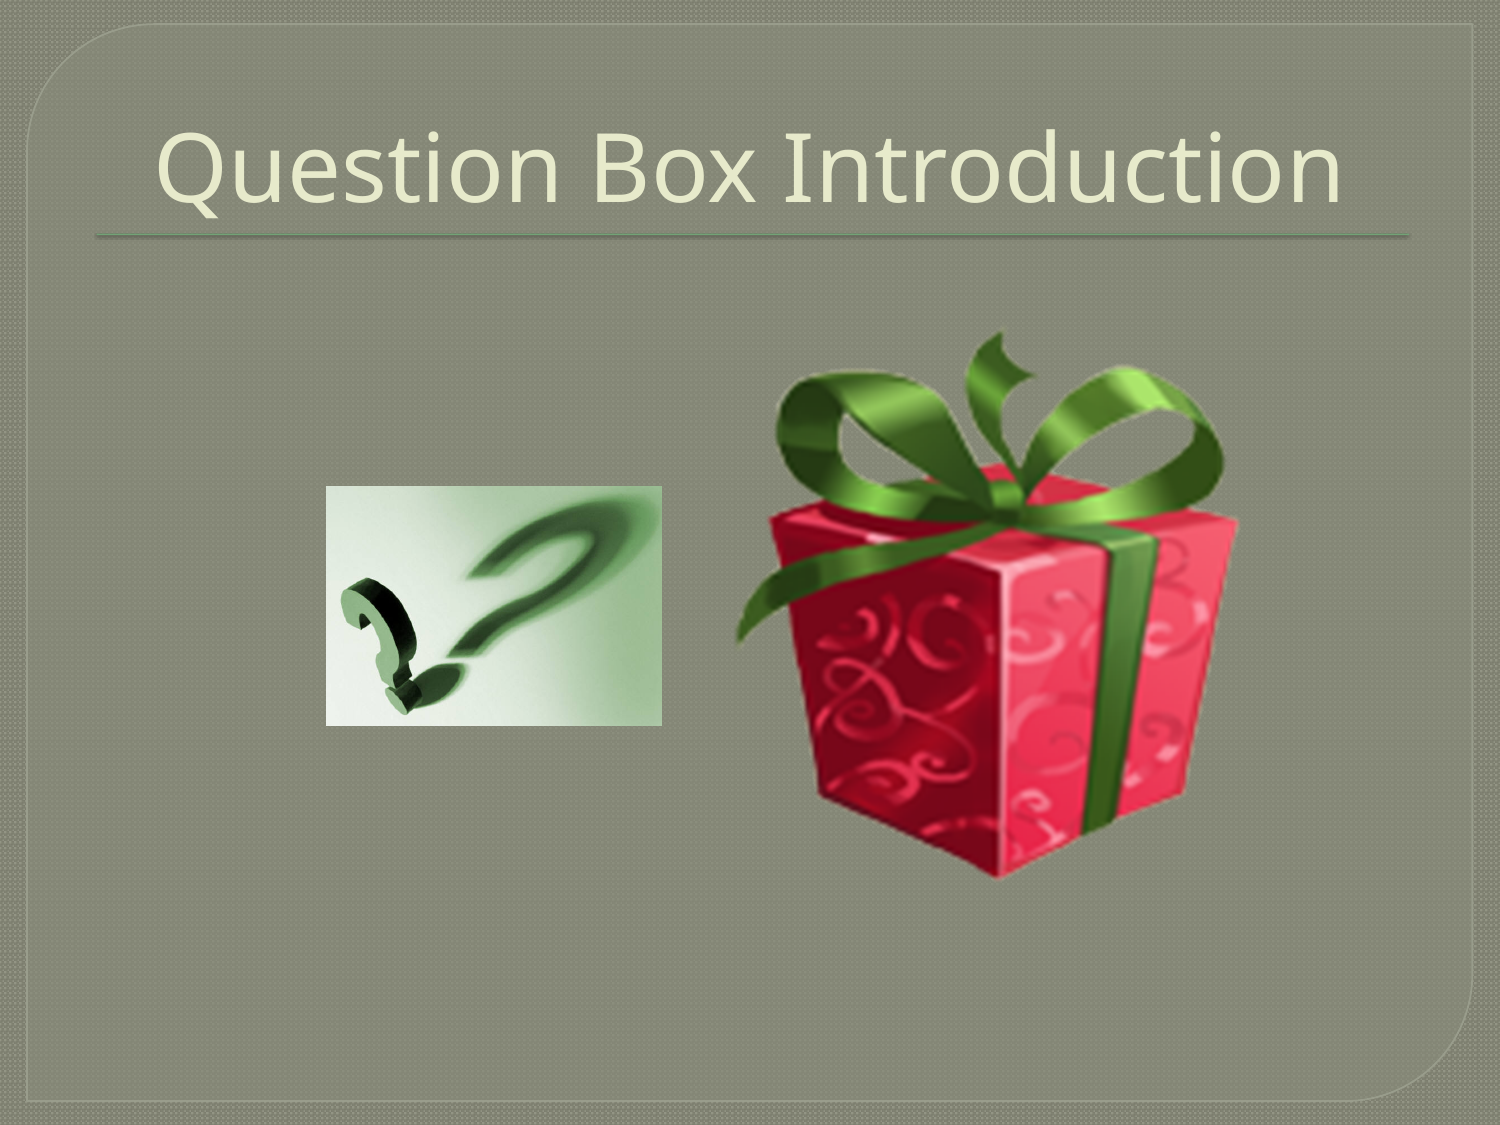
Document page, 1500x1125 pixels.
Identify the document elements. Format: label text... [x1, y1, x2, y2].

picture [326, 486, 662, 727]
picture [699, 312, 1289, 901]
title Question Box Introduction [75, 41, 1425, 229]
